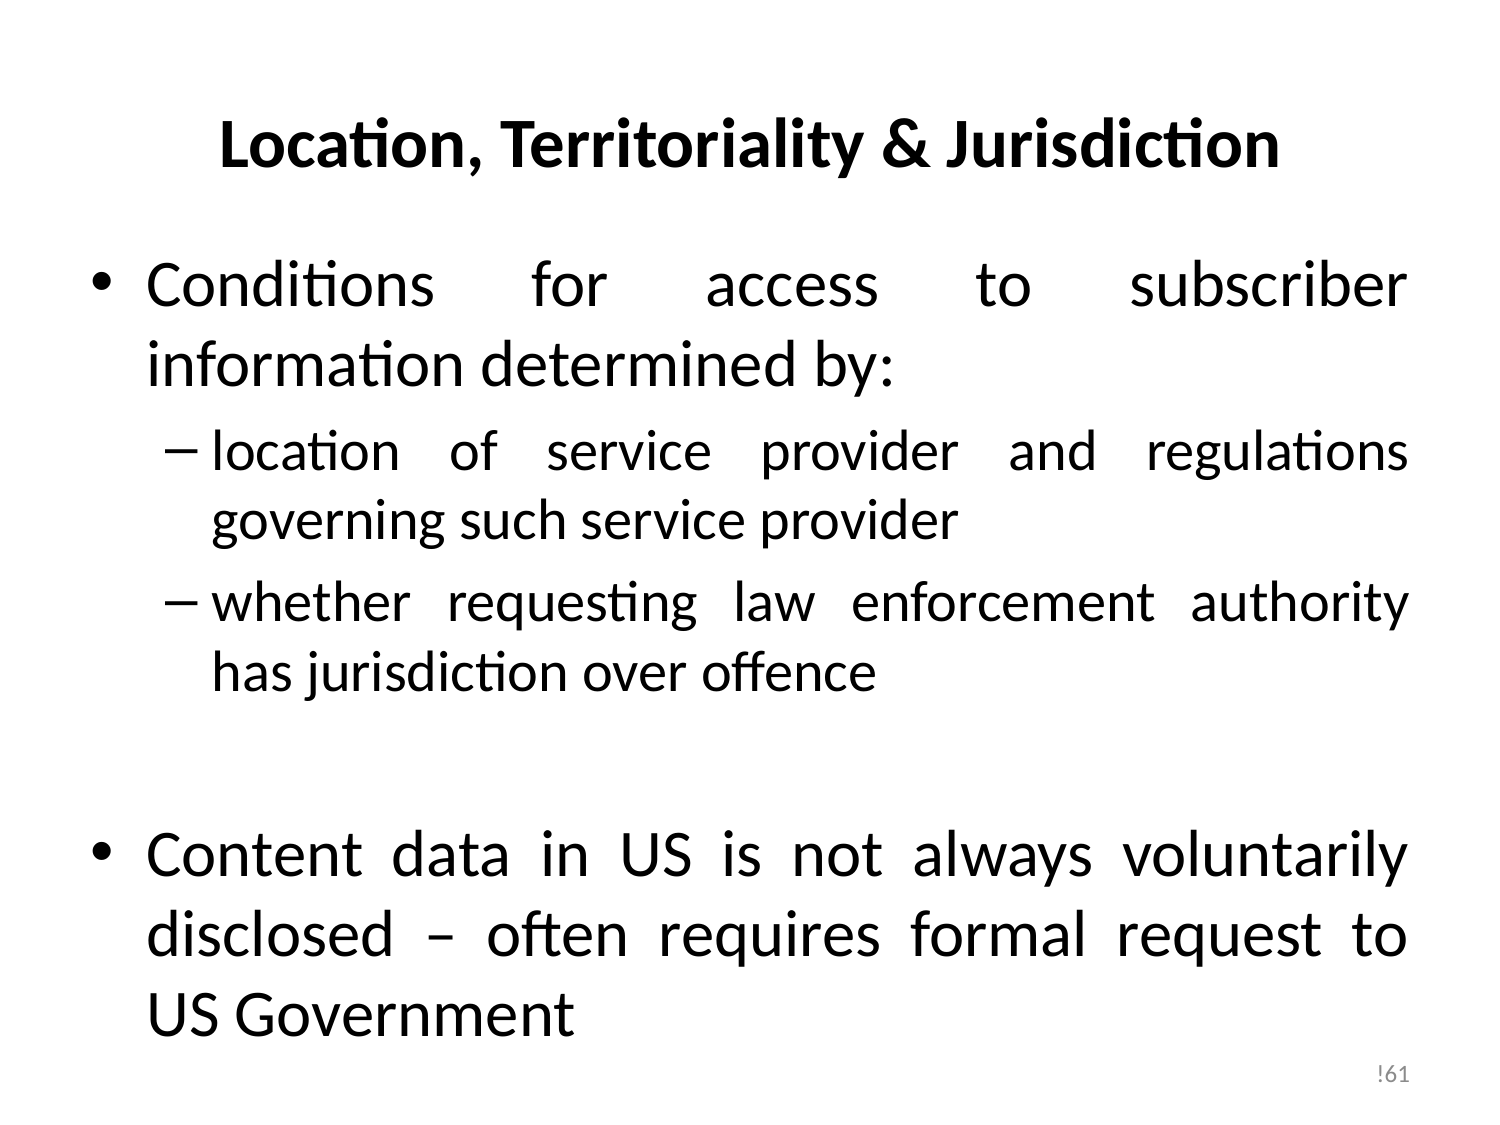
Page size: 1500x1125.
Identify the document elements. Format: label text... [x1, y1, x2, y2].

title Location, Territoriality & Jurisdiction [56, 45, 1446, 233]
slide_number !61 [1074, 1042, 1425, 1103]
list Conditions for access to subscriber information determined by: location of service provider and regulations governing such service provider whether requesting law enforcement authority has jurisdiction over offence Content data in US is not always voluntarily disclosed – often requires formal request to US Government [75, 232, 1425, 1073]
